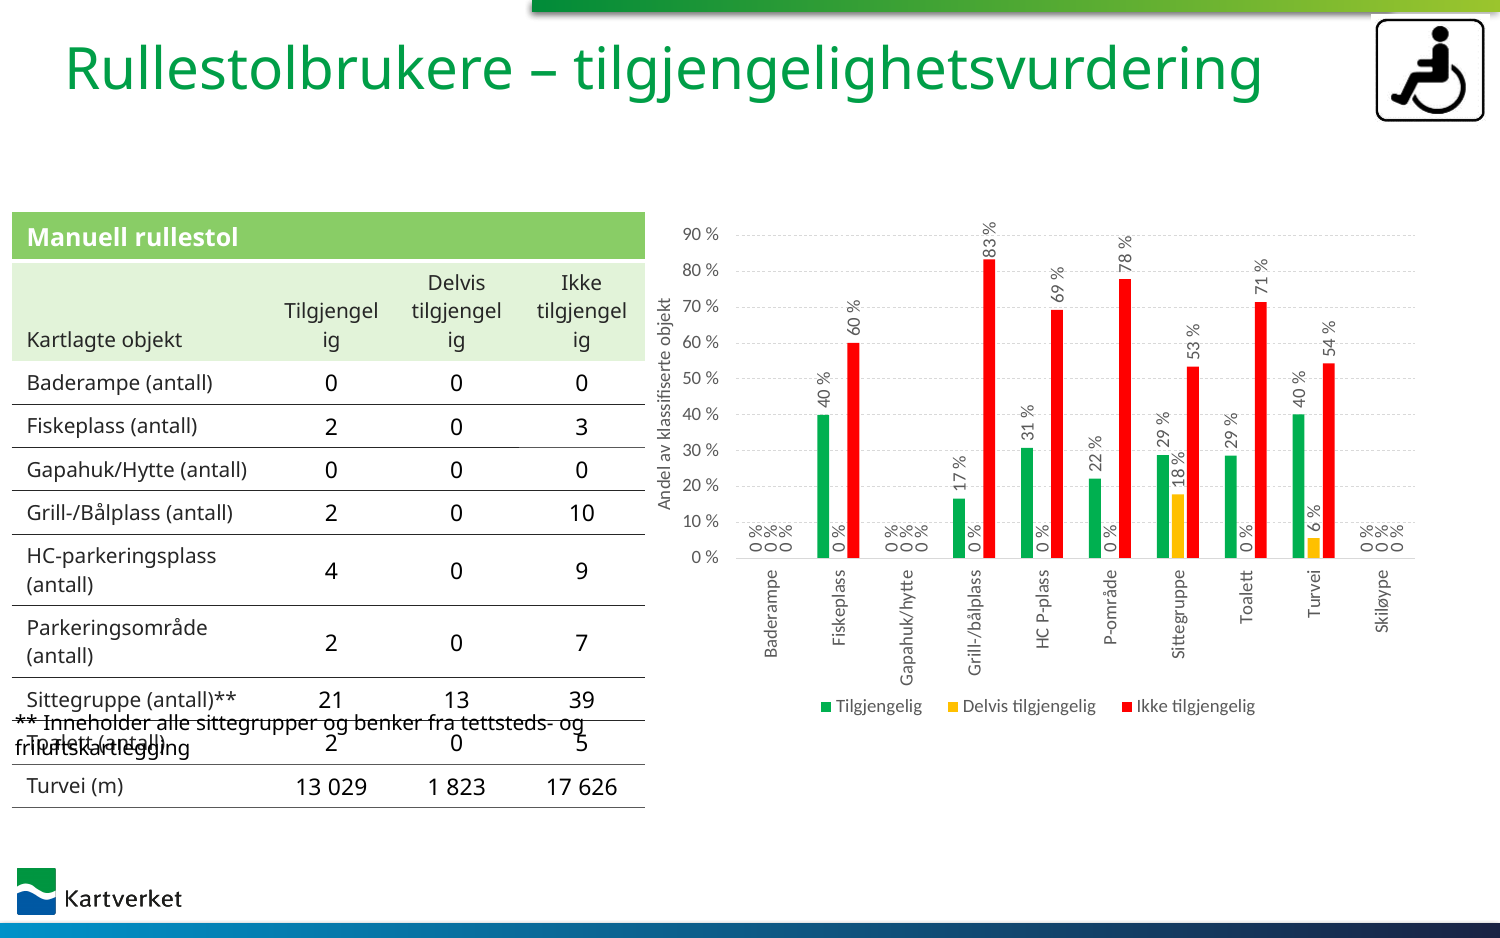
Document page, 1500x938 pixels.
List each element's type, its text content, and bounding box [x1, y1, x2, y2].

table_cell 13 [394, 678, 519, 702]
table_cell HC-parkeringsplass (antall) [12, 535, 269, 605]
table_cell 1 823 [394, 768, 519, 807]
table_cell 0 [394, 361, 519, 404]
table_cell 39 [519, 678, 638, 702]
table_cell 3 [519, 405, 638, 447]
table_cell 0 [269, 448, 394, 490]
picture [1371, 13, 1491, 127]
table_cell 7 [519, 606, 638, 677]
table_cell 9 [519, 535, 638, 605]
table_cell Ikke tilgjengelig [519, 263, 638, 361]
table_cell 2 [269, 405, 394, 447]
table_cell 2 [269, 491, 394, 534]
table_cell Delvis tilgjengelig [394, 263, 519, 361]
table_cell 17 626 [519, 768, 645, 807]
table_cell Grill-/Bålplass (antall) [12, 491, 269, 534]
table_cell 0 [394, 535, 519, 605]
text_box ** Inneholder alle sittegrupper og benker fra tettsteds- og friluftskartlegging [0, 702, 745, 768]
table_cell Parkeringsområde (antall) [12, 606, 269, 677]
table_cell 0 [394, 448, 519, 490]
table_cell 2 [269, 606, 394, 677]
table_cell Baderampe (antall) [12, 361, 269, 404]
table_header Manuell rullestol [12, 212, 645, 259]
table_cell Turvei (m) [12, 768, 269, 807]
table_cell 0 [394, 606, 519, 677]
text_box Rullestolbrukere – tilgjengelighetsvurdering [49, 12, 1372, 109]
table_cell 10 [519, 491, 638, 534]
table_cell Fiskeplass (antall) [12, 405, 269, 447]
table_cell 0 [394, 491, 519, 534]
table_cell 4 [269, 535, 394, 605]
table_cell Gapahuk/Hytte (antall) [12, 448, 269, 490]
table_cell 13 029 [269, 768, 394, 807]
table_cell 0 [519, 361, 638, 404]
table_cell Tilgjengelig [269, 263, 394, 361]
table_cell 0 [269, 361, 394, 404]
table_cell 0 [394, 405, 519, 447]
table_cell 0 [519, 448, 638, 490]
table_cell Kartlagte objekt [12, 263, 269, 361]
table_cell Sittegruppe (antall)** [12, 678, 269, 702]
table_cell 21 [269, 678, 394, 702]
picture [643, 218, 1427, 728]
